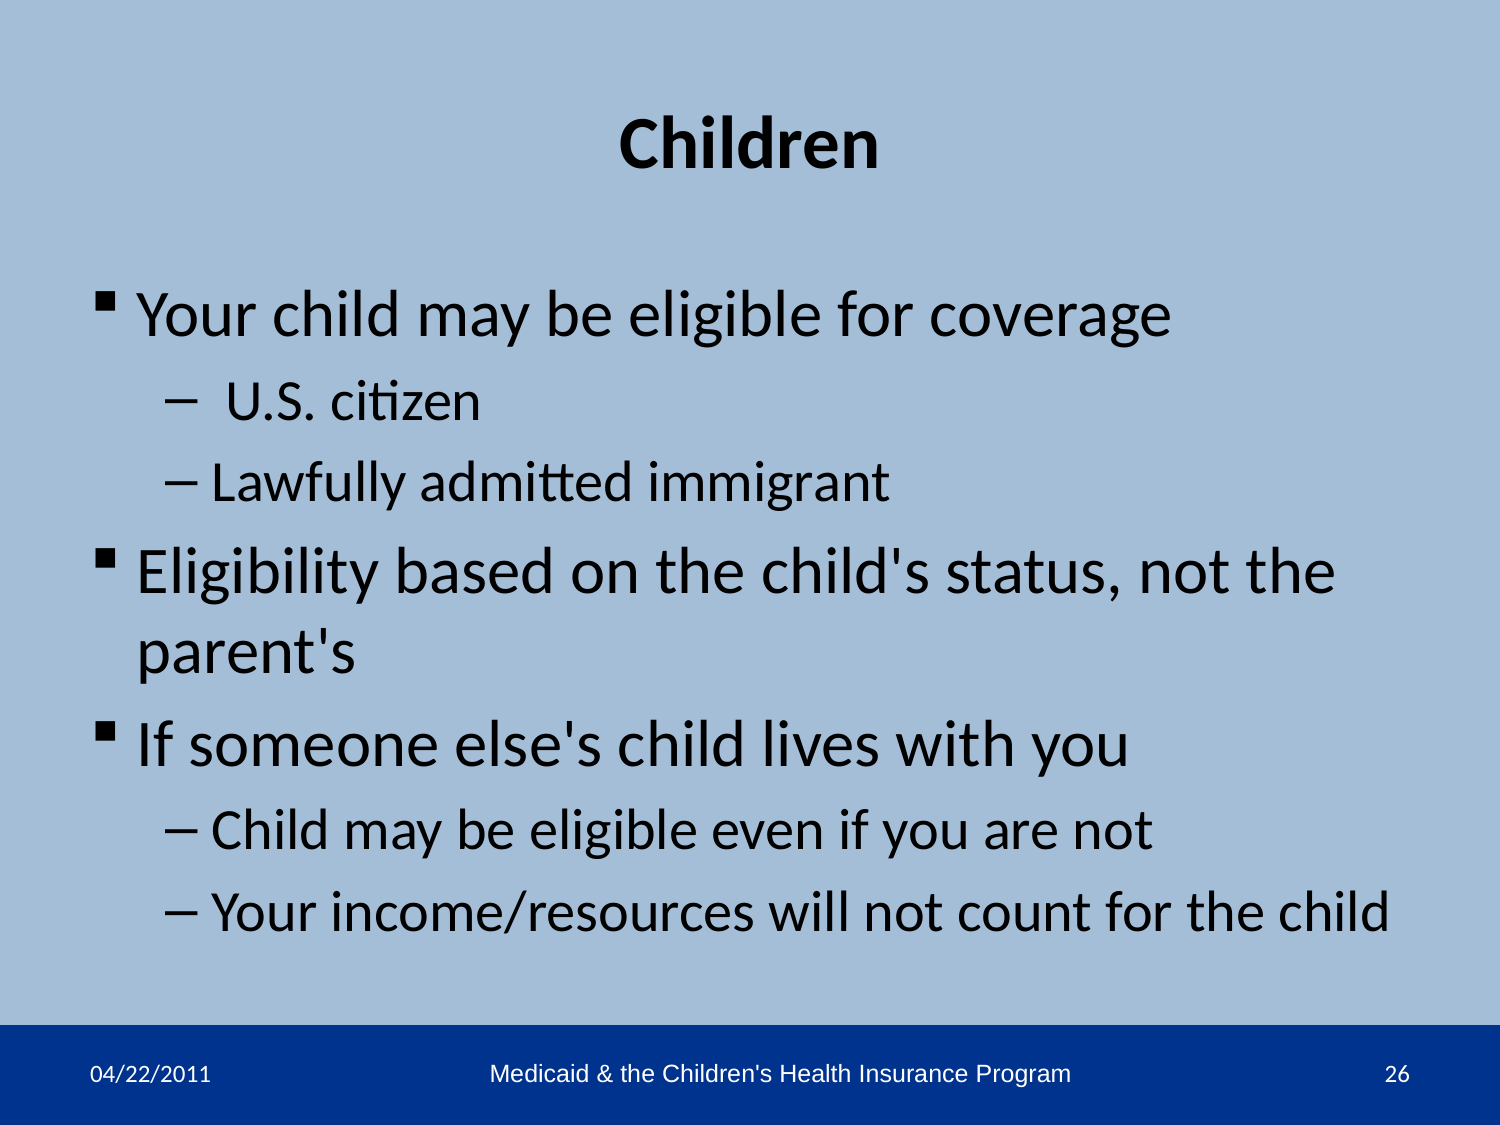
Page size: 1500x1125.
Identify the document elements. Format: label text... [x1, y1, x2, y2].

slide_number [75, 1042, 287, 1103]
slide_number 26 [1275, 1042, 1425, 1103]
footer Medicaid & the Children's Health Insurance Program [287, 1042, 1275, 1103]
list Your child may be eligible for coverage U.S. citizen Lawfully admitted immigrant Eligibility based on the child's status, not the parent's If someone else's child lives with you Child may be eligible even if you are not Your income/resources will not count for the child [74, 262, 1426, 1006]
title Children [74, 44, 1426, 233]
